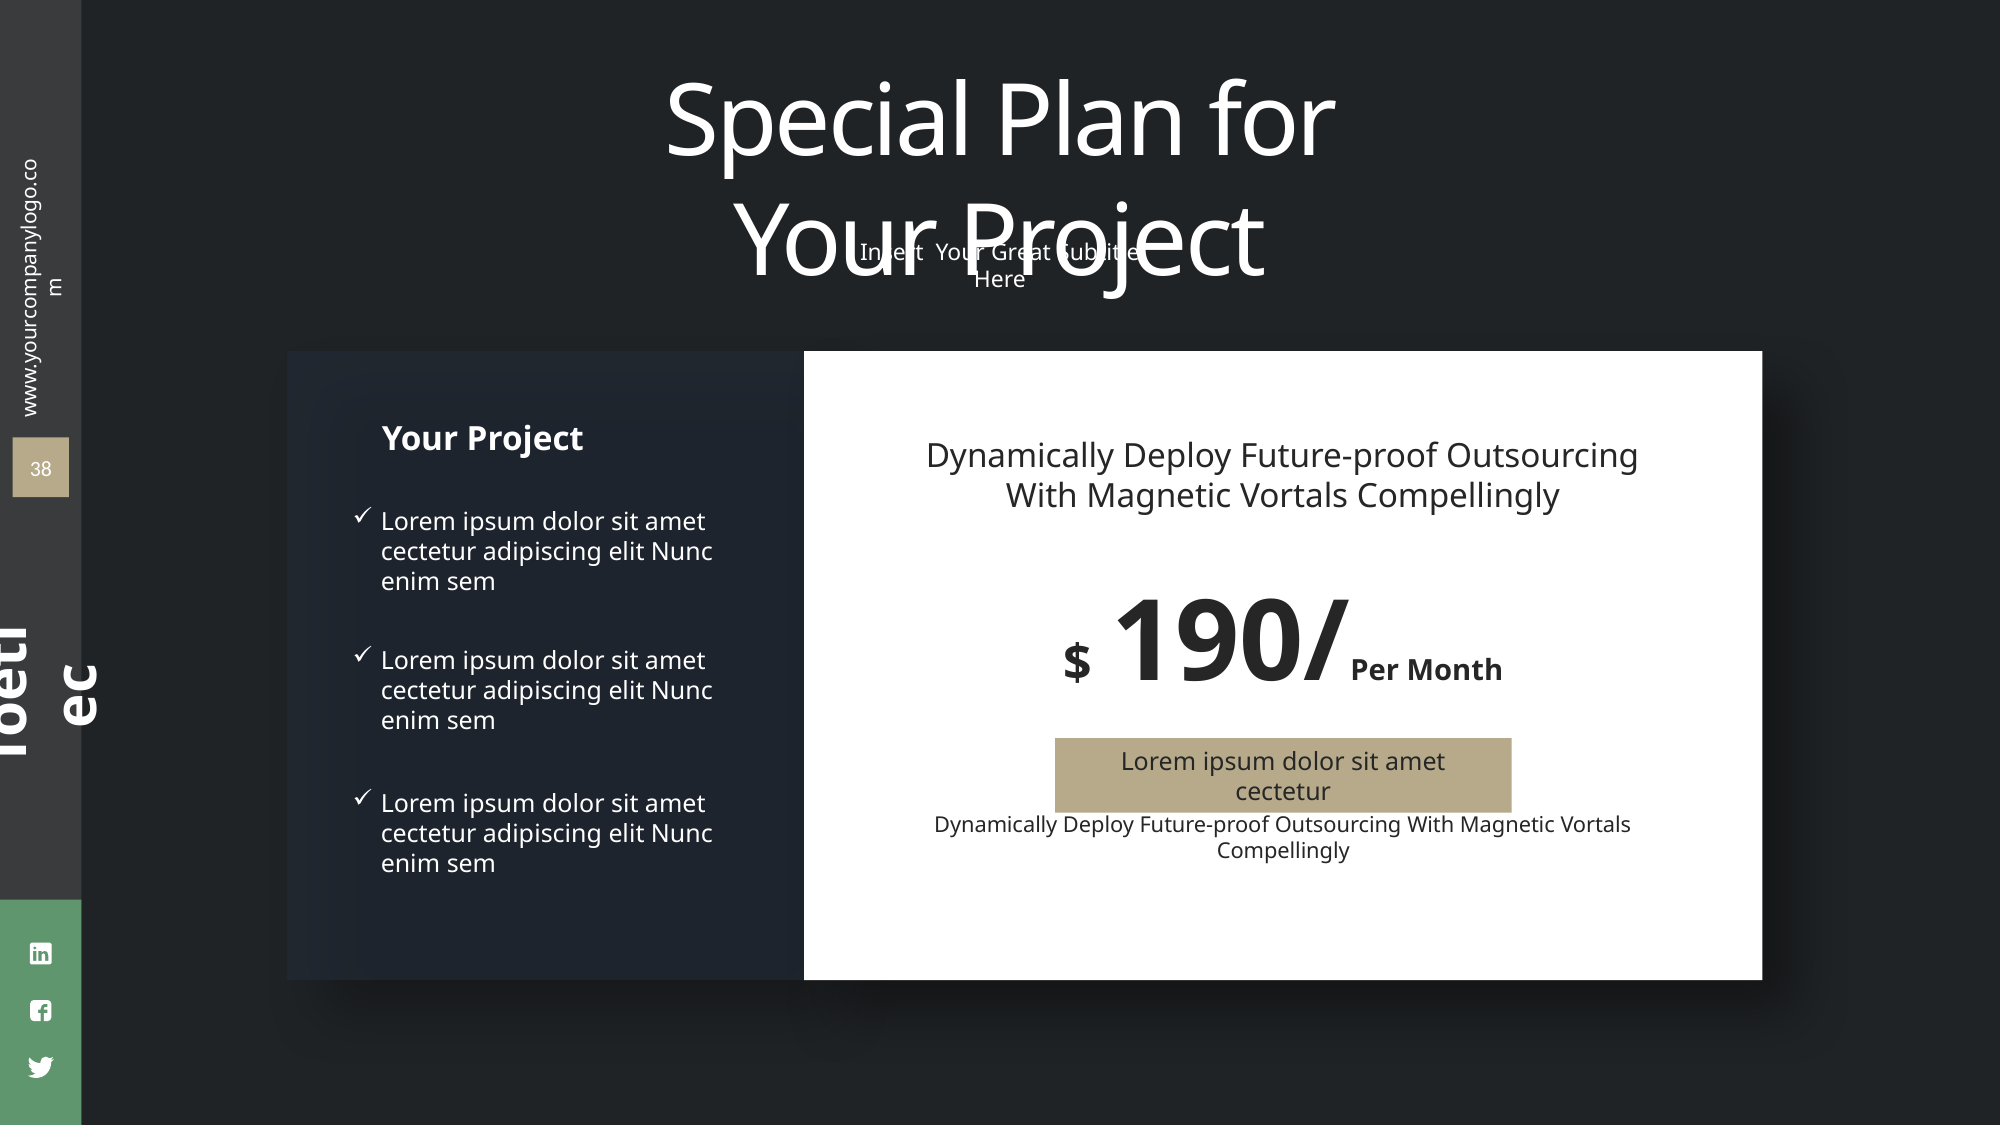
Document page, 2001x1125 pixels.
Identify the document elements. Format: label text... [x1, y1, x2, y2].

slide_number 38 [12, 437, 69, 498]
text_box Lorem ipsum dolor sit amet cectetur adipiscing elit Nunc enim sem [338, 792, 736, 885]
text_box [803, 792, 1763, 981]
text_box [286, 792, 802, 981]
picture [81, 0, 2000, 792]
text_box Dynamically Deploy Future-proof Outsourcing With Magnetic Vortals Compellingly [876, 795, 1691, 878]
